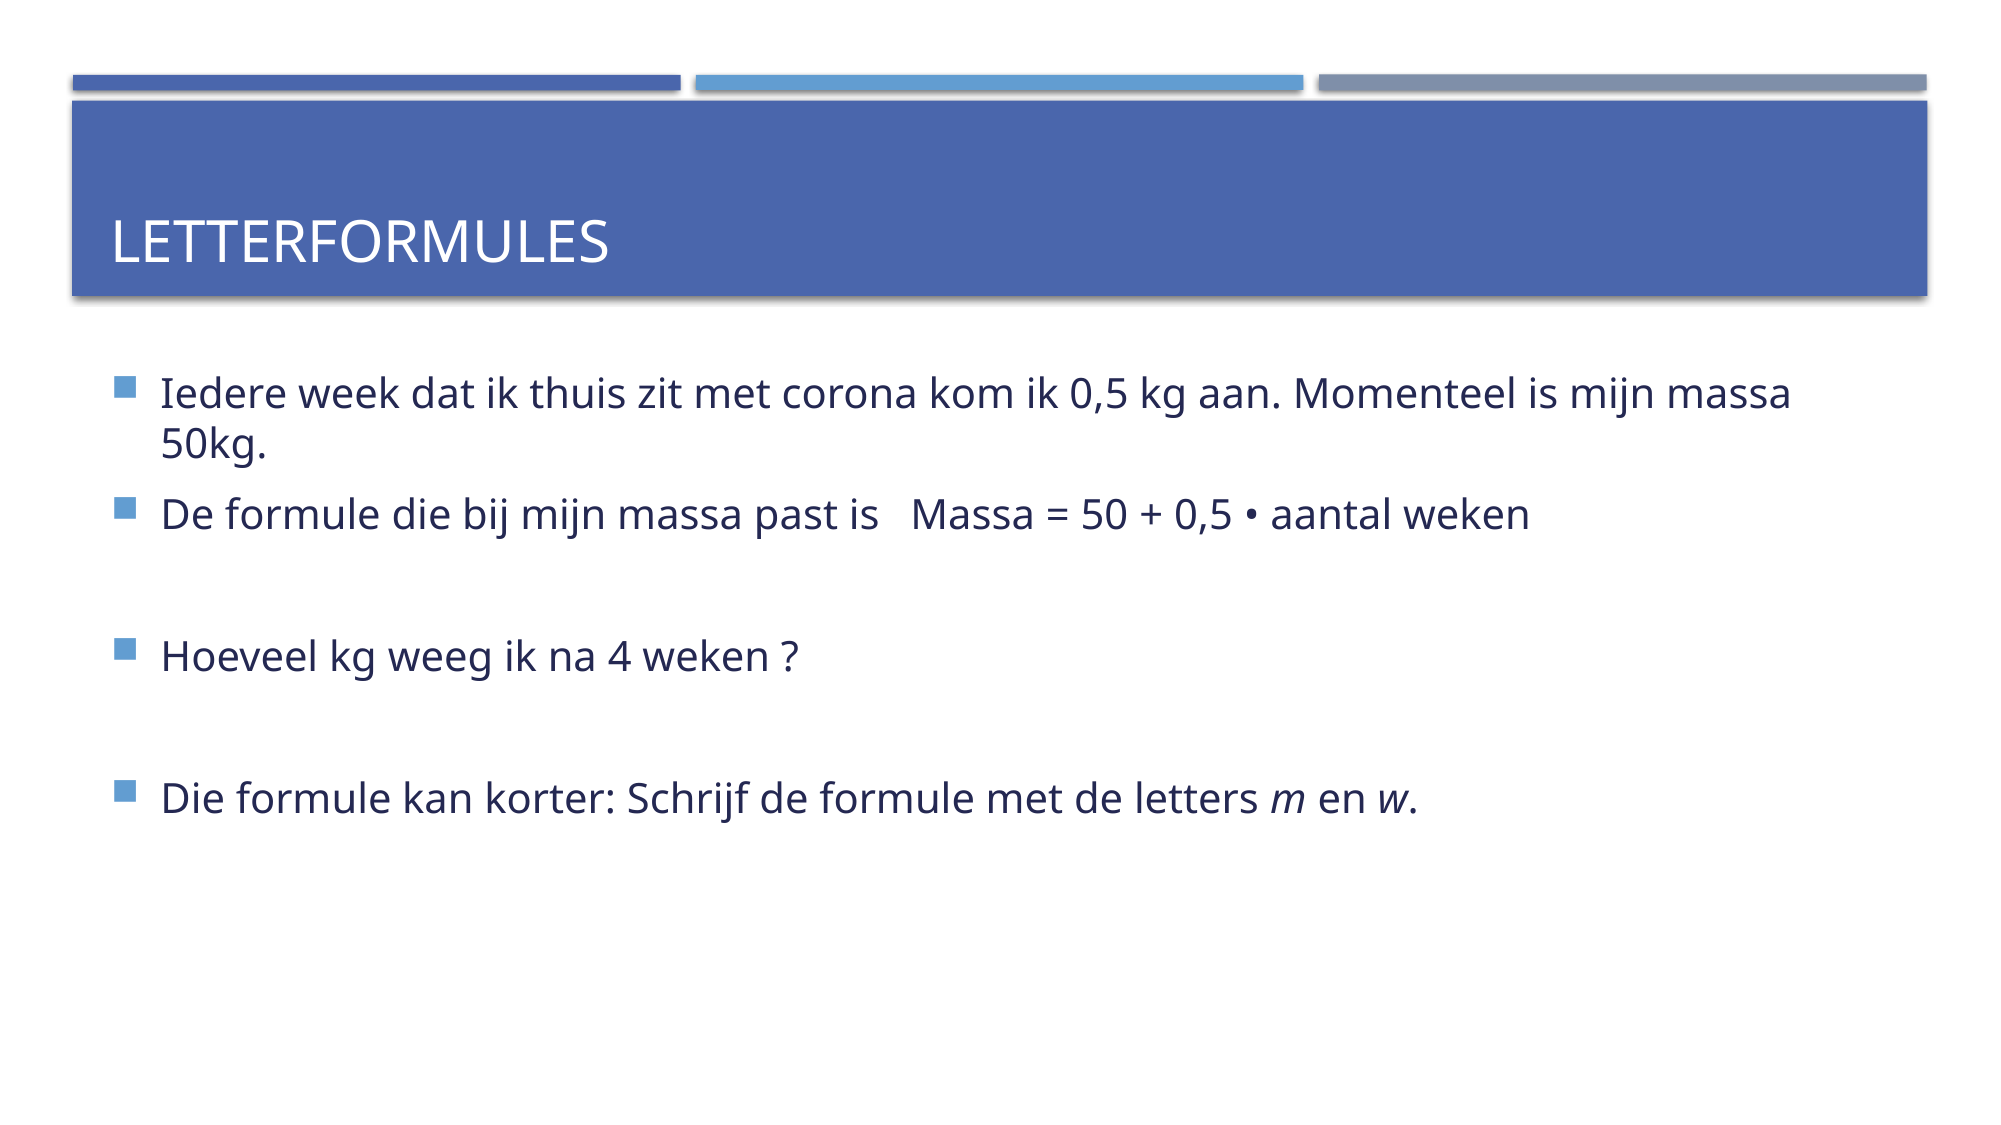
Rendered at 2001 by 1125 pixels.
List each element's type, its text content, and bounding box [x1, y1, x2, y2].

title Letterformules [95, 115, 1905, 282]
list Iedere week dat ik thuis zit met corona kom ik 0,5 kg aan. Momenteel is mijn massa 50kg. De formule die bij mijn massa past is Massa = 50 + 0,5 • aantal weken Hoeveel kg weeg ik na 4 weken ? Die formule kan korter: Schrijf de formule met de letters m en w. [95, 357, 1905, 962]
